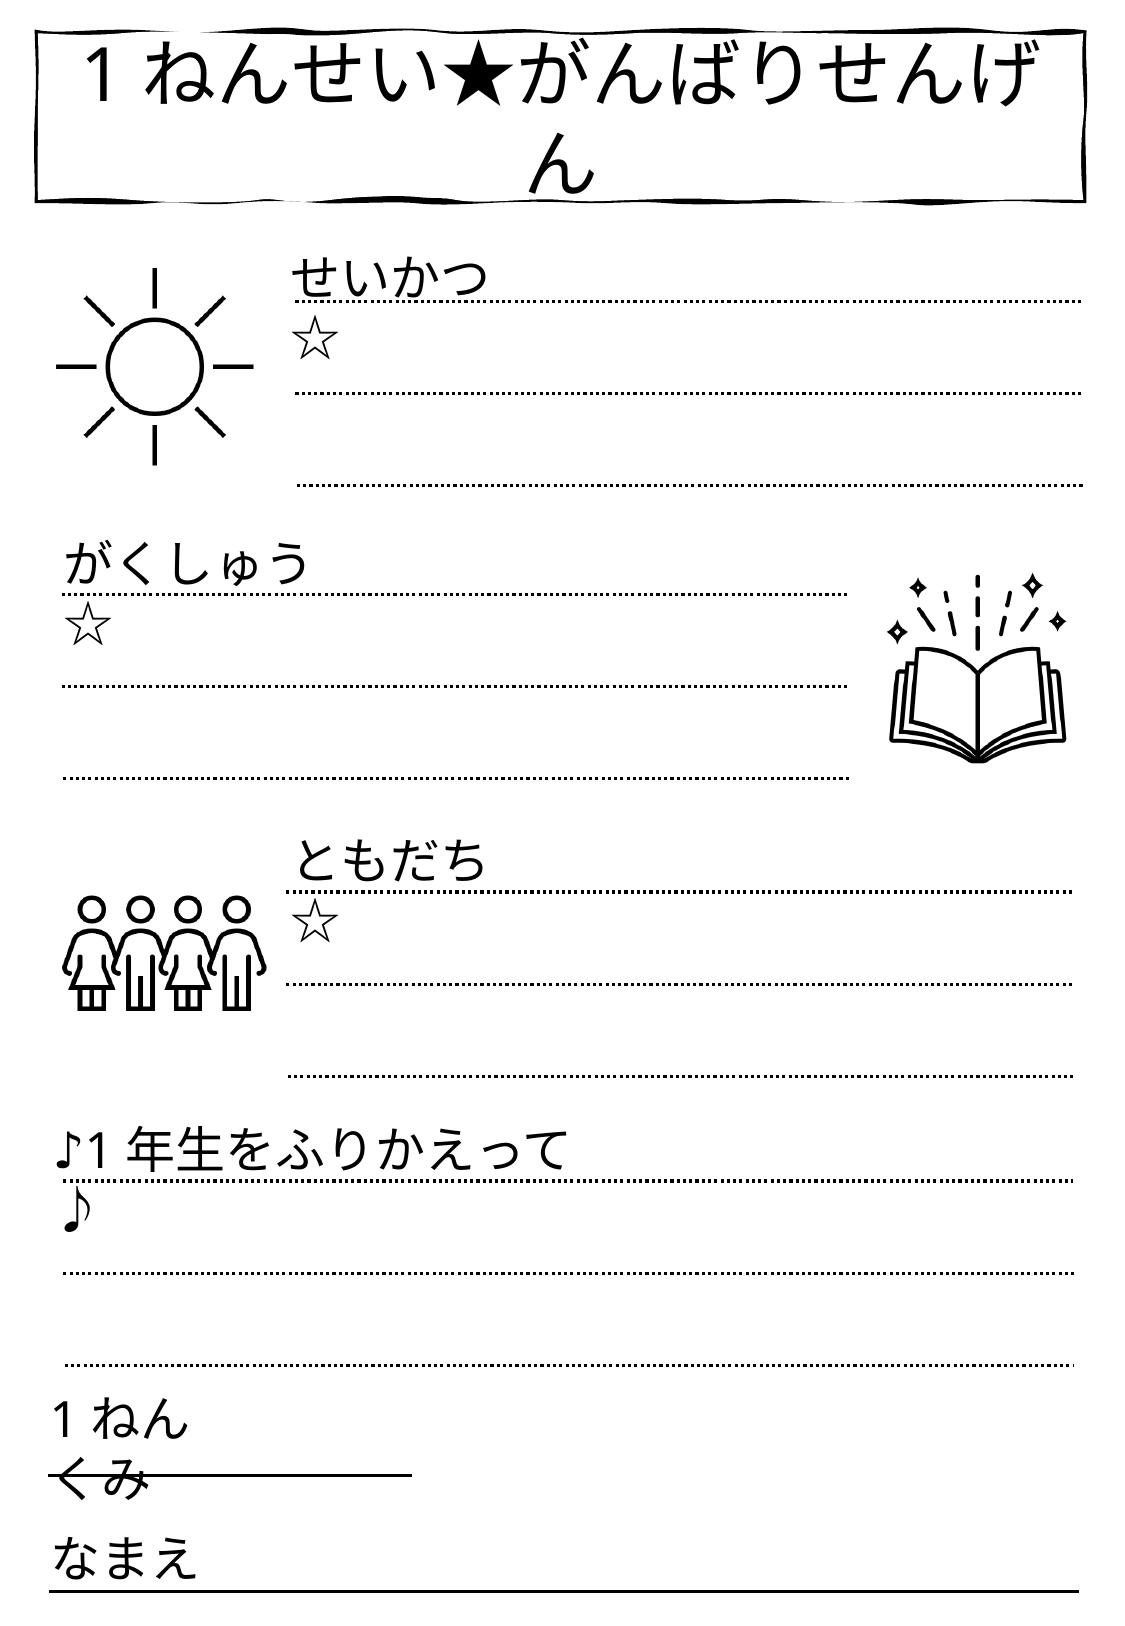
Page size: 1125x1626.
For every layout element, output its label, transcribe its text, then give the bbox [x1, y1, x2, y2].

text_box なまえ [34, 1501, 223, 1614]
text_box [285, 891, 1075, 1077]
picture [47, 258, 262, 474]
text_box 1ねんせい★がんばりせんげん [35, 29, 1086, 204]
text_box 1ねん くみ [33, 1391, 417, 1503]
text_box せいかつ☆ [274, 237, 553, 321]
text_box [61, 593, 851, 779]
text_box ともだち☆ [274, 821, 533, 905]
text_box がくしゅう☆ [48, 523, 338, 608]
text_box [62, 1180, 1075, 1366]
picture [50, 842, 278, 1071]
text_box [294, 301, 1084, 487]
picture [875, 567, 1080, 772]
text_box ♪1年生をふりかえって♪ [36, 1110, 637, 1171]
